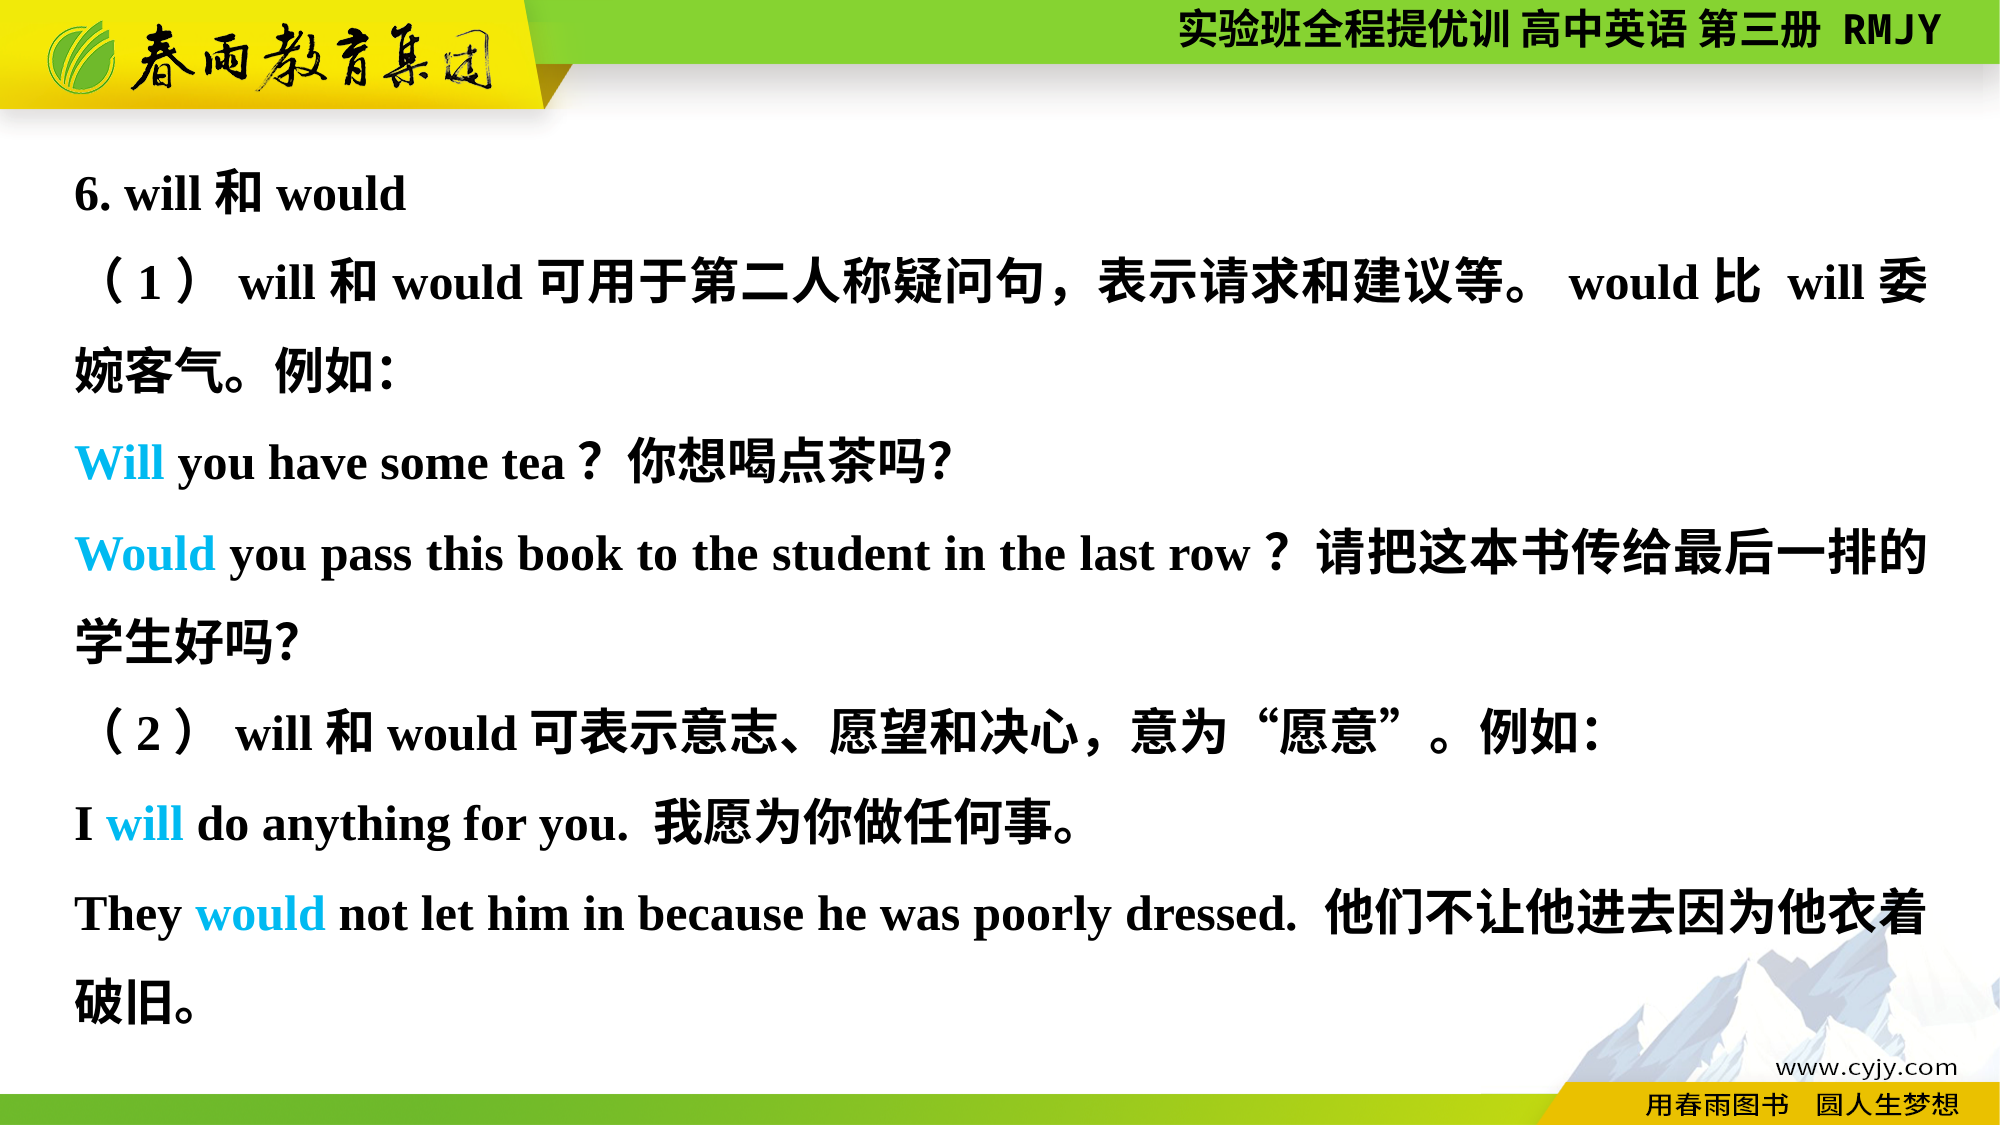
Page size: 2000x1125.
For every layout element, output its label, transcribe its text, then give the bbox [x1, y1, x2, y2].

list 6. will和would （1）will和would可用于第二人称疑问句，表示请求和建议等。would比 will委婉客气。例如： Will you have some tea？你想喝点茶吗？ Would you pass this book to the student in the last row？请把这本书传给最后一排的学生好吗？ （2）will和would可表示意志、愿望和决心，意为“愿意”。例如： I will do anything for you. 我愿为你做任何事。 They would not let him in because he was poorly dressed. 他们不让他进去因为他衣着破旧。 [59, 122, 1944, 1035]
picture [0, 0, 2000, 1125]
